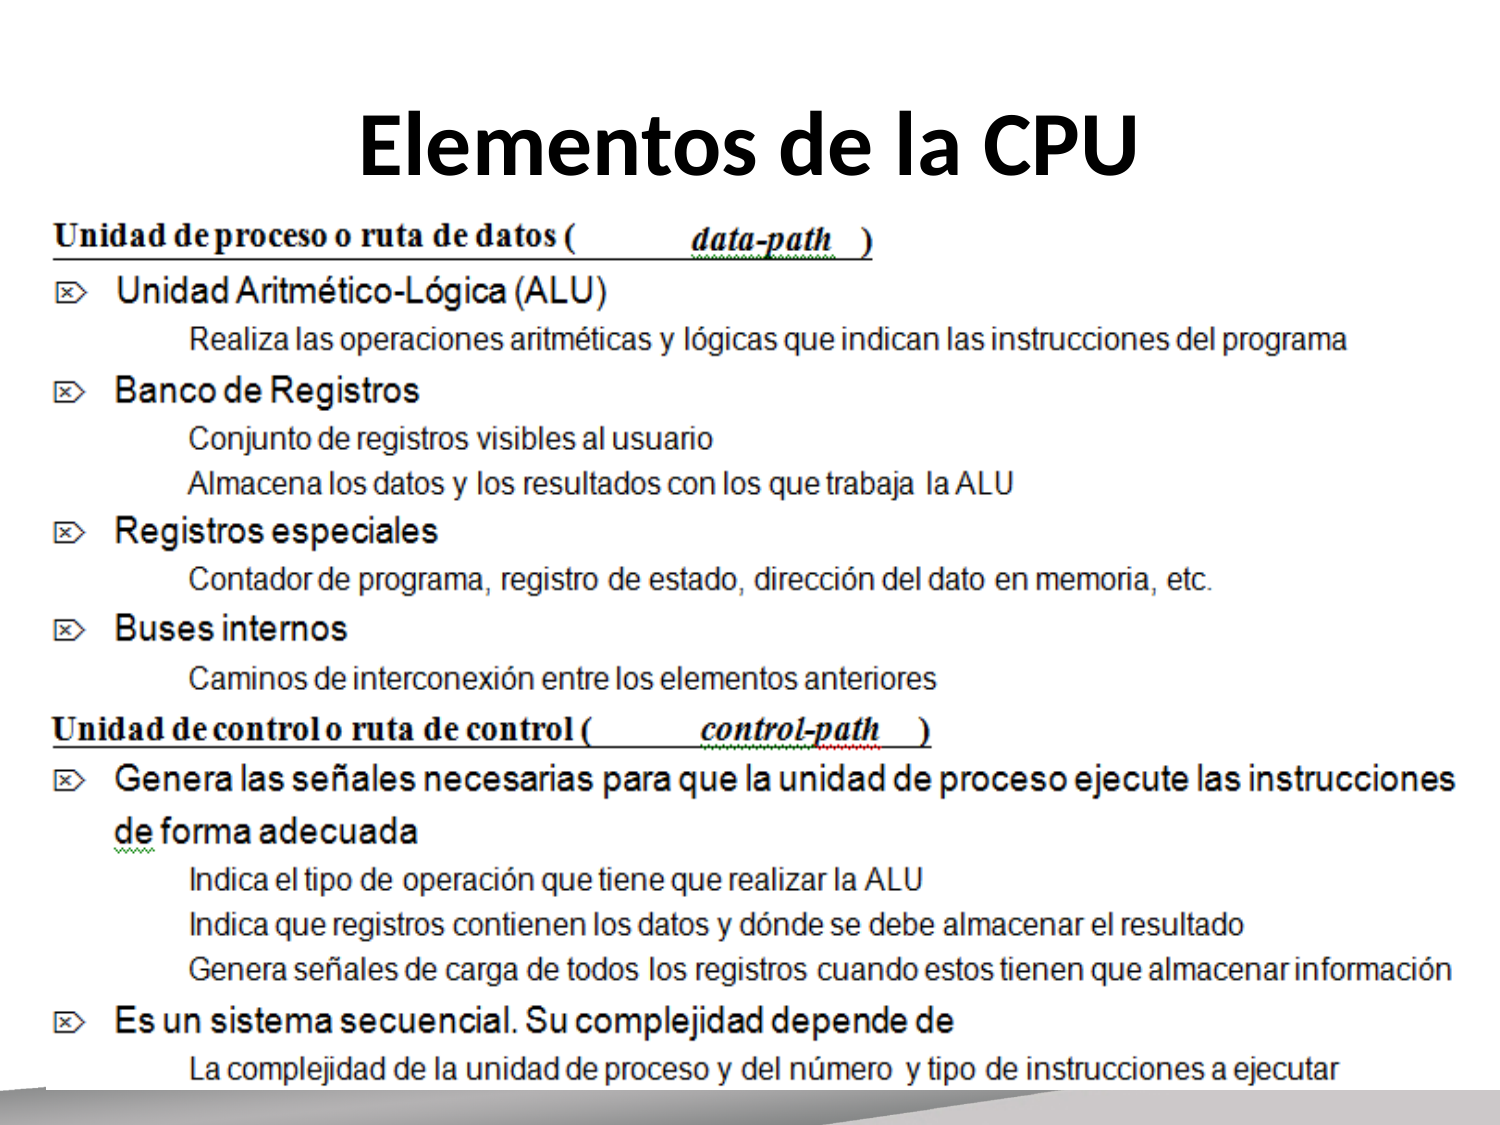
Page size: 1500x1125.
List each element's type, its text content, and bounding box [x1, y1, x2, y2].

title Elementos de la CPU [75, 45, 1425, 208]
picture [0, 209, 1500, 1125]
